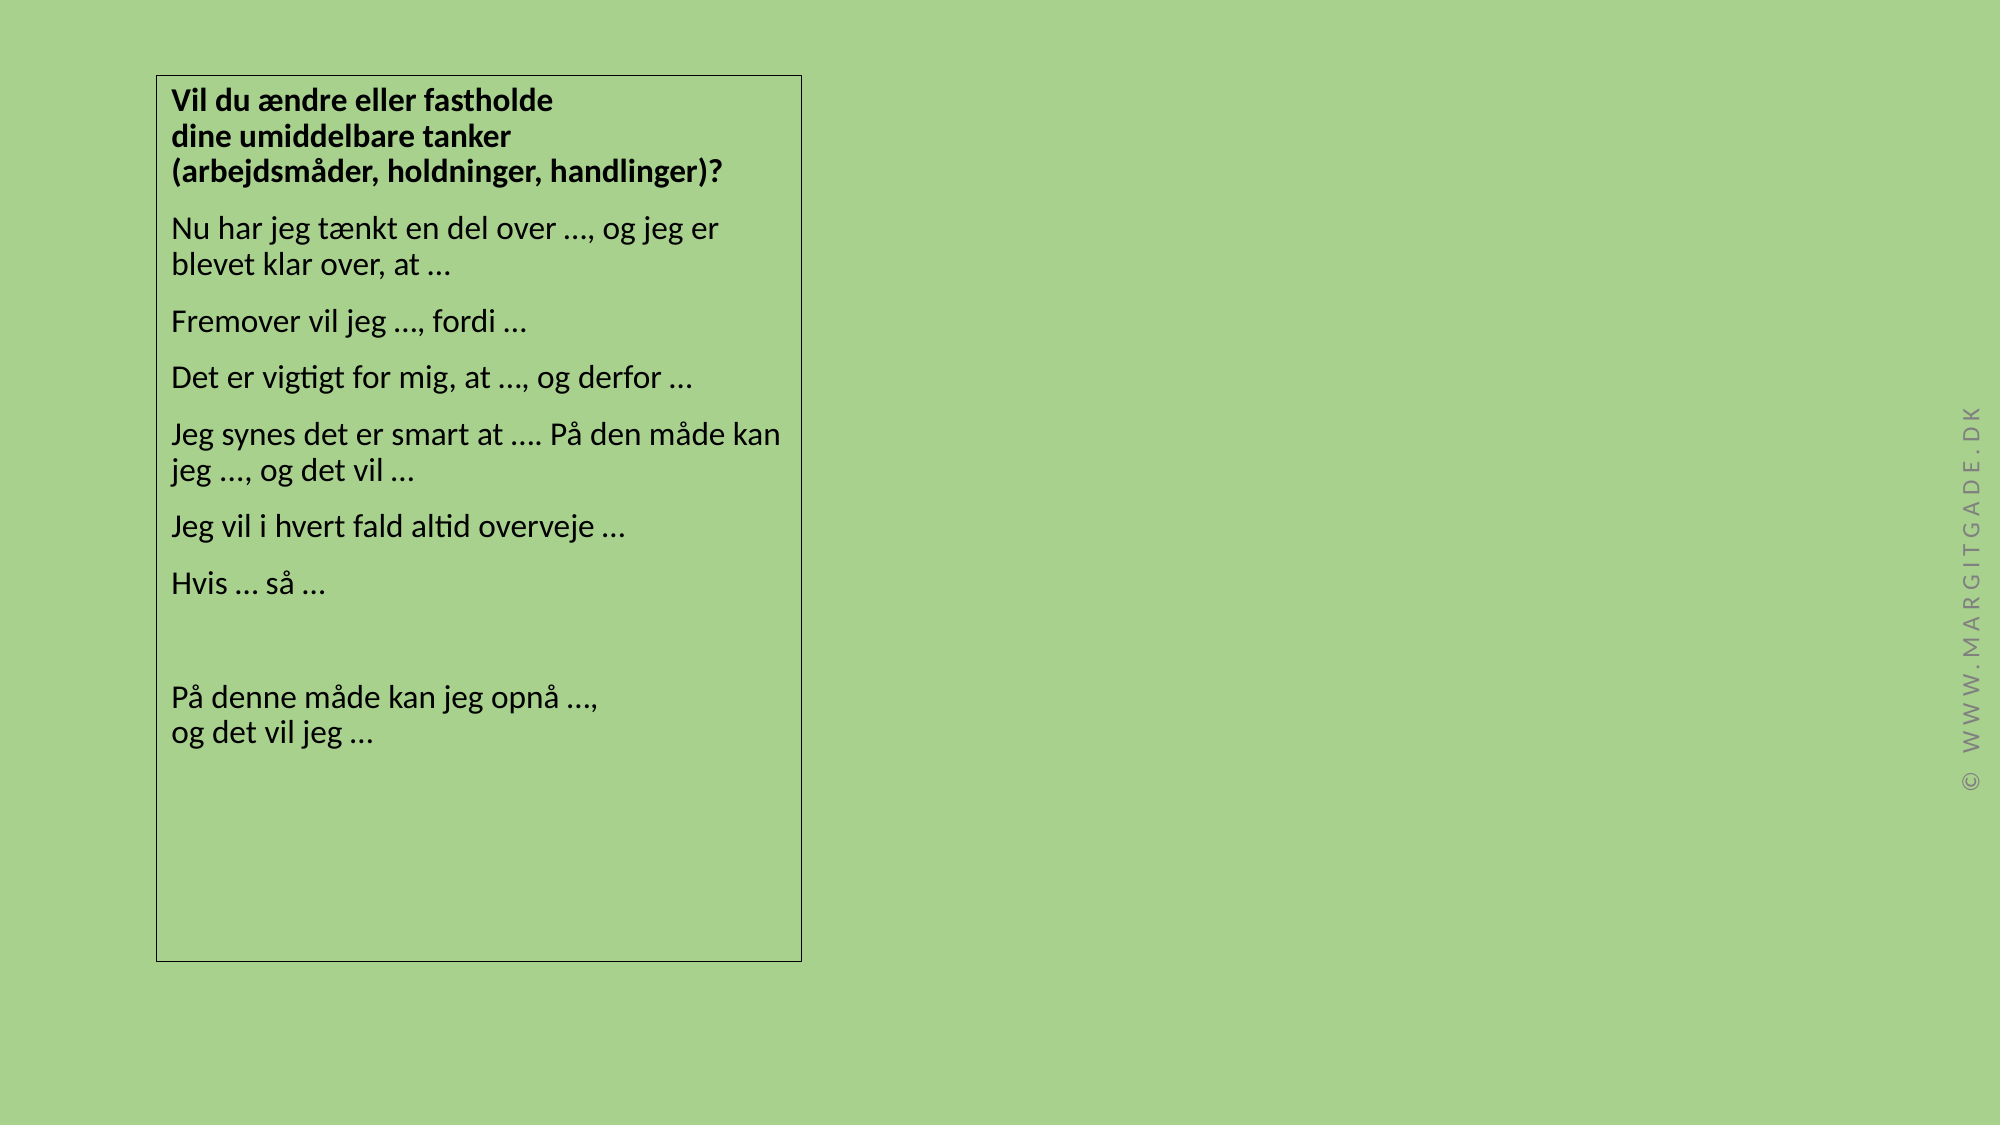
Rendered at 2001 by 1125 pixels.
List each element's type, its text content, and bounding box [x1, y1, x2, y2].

list Vil du ændre eller fastholde dine umiddelbare tanker (arbejdsmåder, holdninger, handlinger)? Nu har jeg tænkt en del over …, og jeg er blevet klar over, at … Fremover vil jeg …, fordi … Det er vigtigt for mig, at …, og derfor … Jeg synes det er smart at …. På den måde kan jeg ..., og det vil … Jeg vil i hvert fald altid overveje … Hvis … så … På denne måde kan jeg opnå …, og det vil jeg … [156, 75, 802, 962]
text_box © www.margitgade.dk [1946, 244, 1992, 808]
